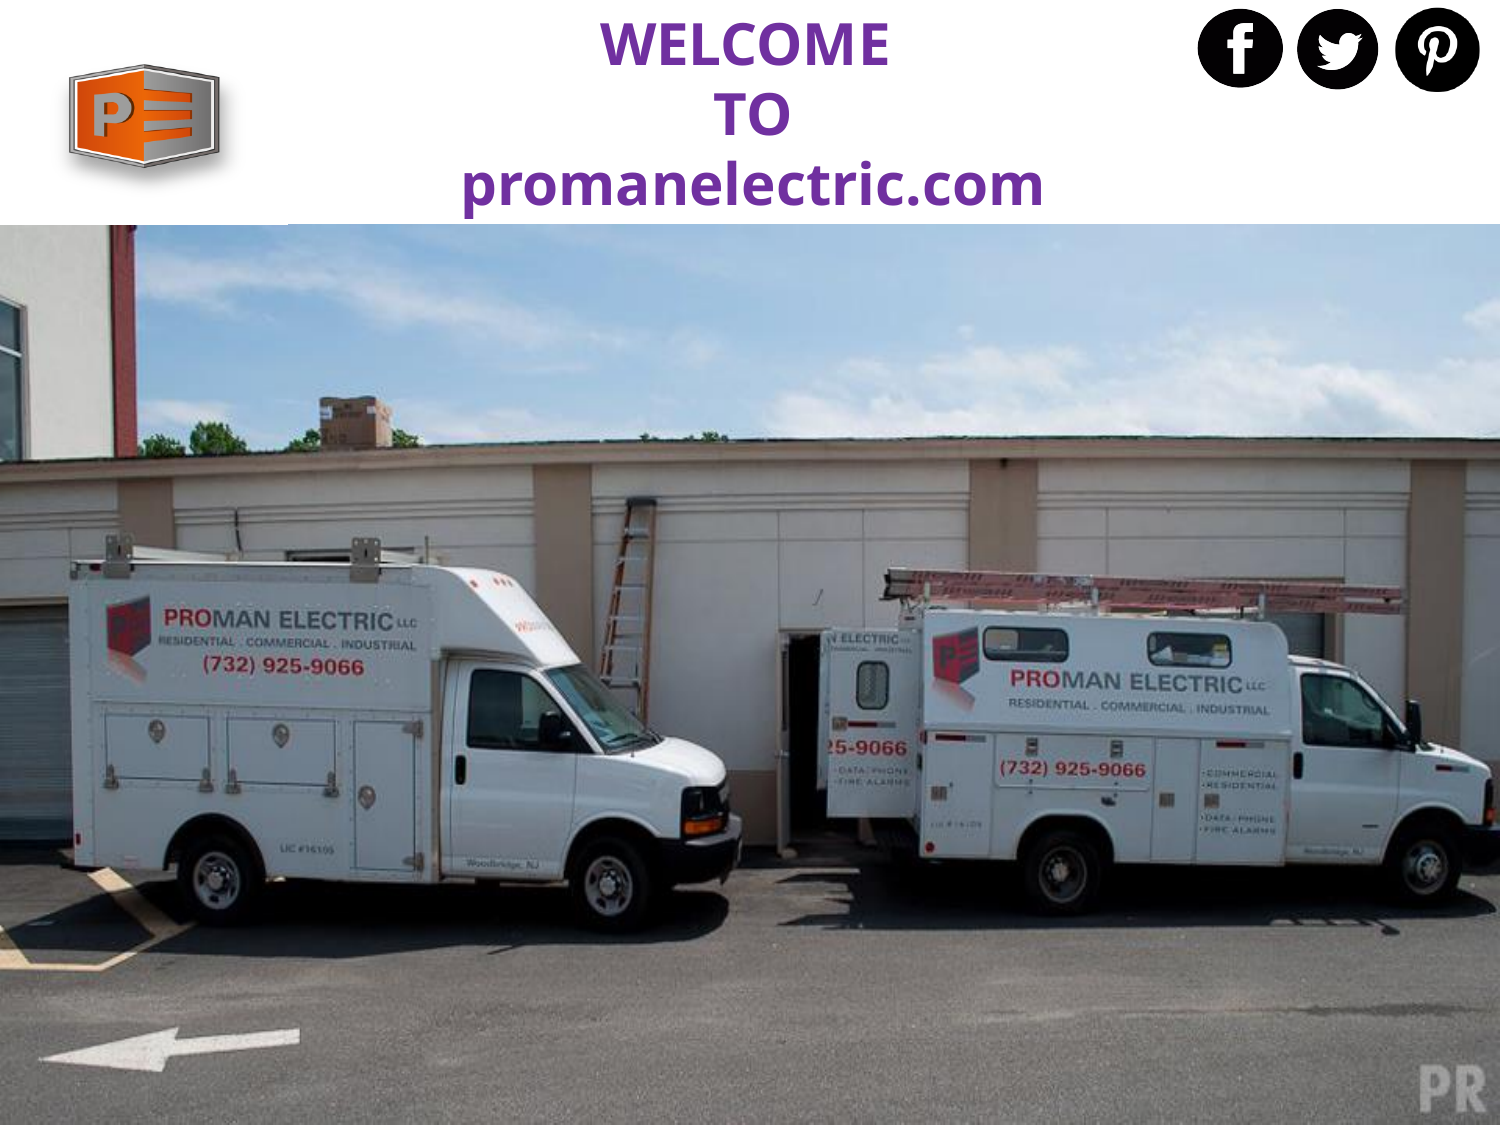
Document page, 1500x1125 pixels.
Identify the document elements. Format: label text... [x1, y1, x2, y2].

picture [0, 0, 1500, 1125]
picture [1187, 0, 1488, 101]
text_box WELCOME TO promanelectric.com [445, 0, 1061, 224]
